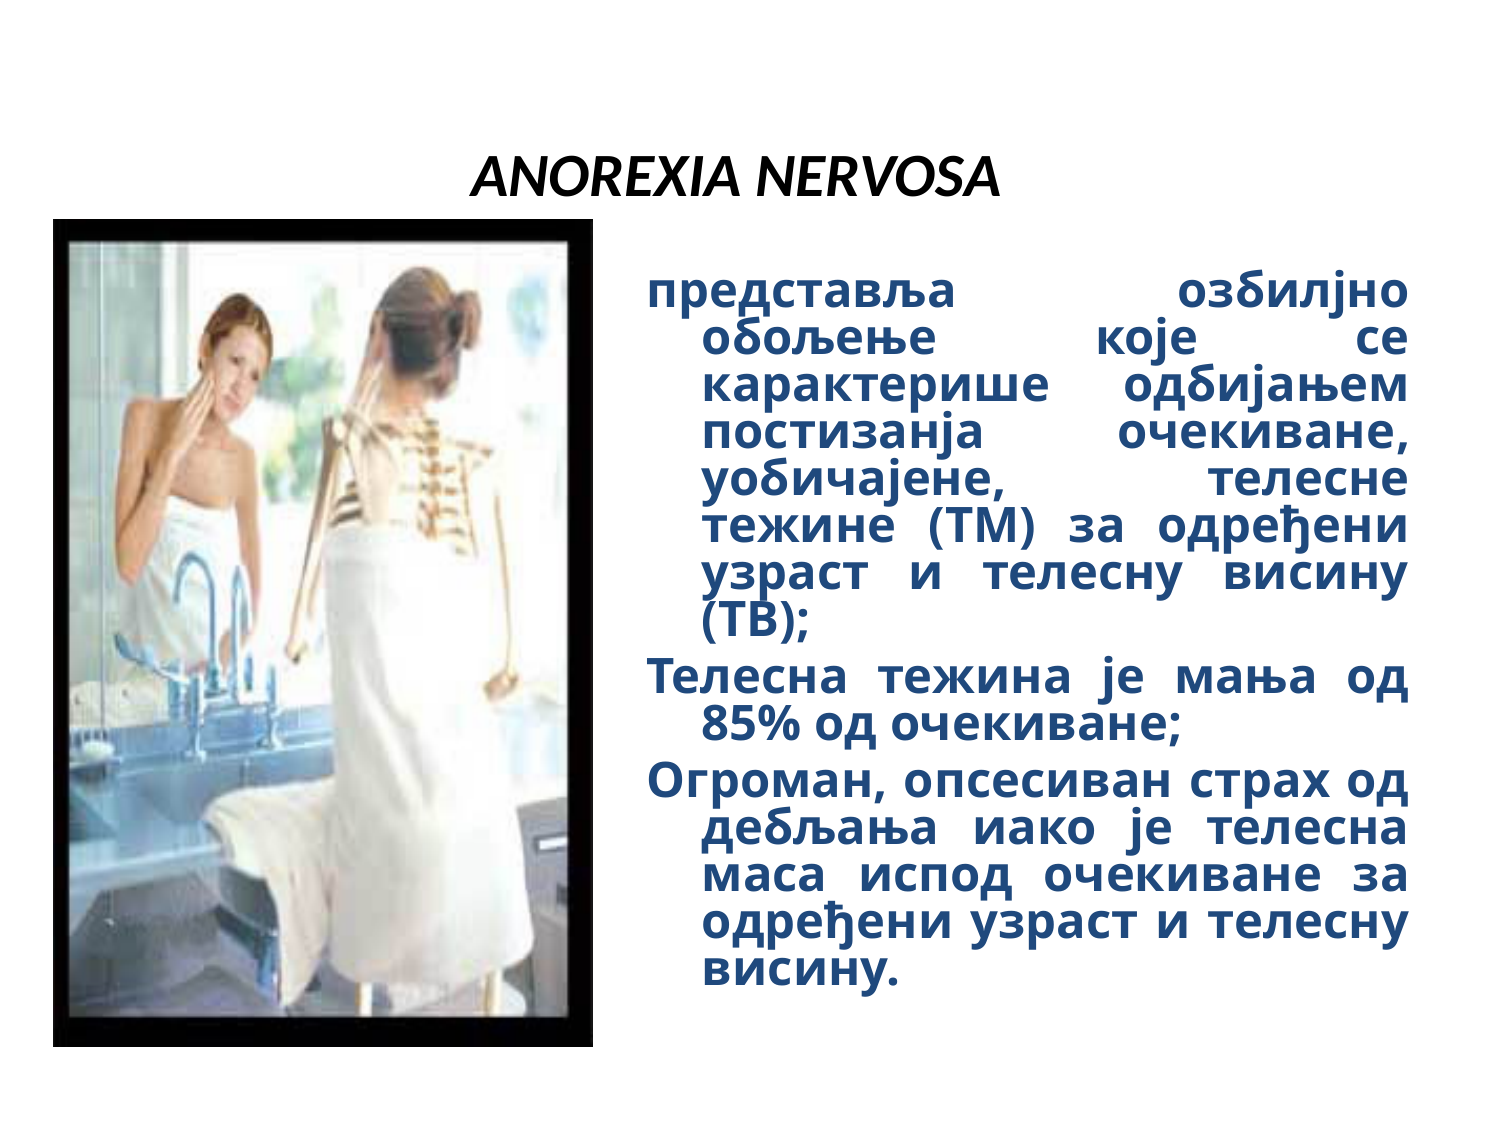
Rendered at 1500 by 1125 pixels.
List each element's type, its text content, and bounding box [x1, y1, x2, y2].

list представља озбилјно обољење које се карактерише одбијањем постизанја очекиване, уобичајене, телесне тежине (ТМ) за одређени узраст и телесну висину (ТВ); Телесна тежина је мања од 85% од очекиване; Огроман, опсесиван страх од дебљања иако је телесна маса испод очекиване за одређени узраст и телесну висину. [631, 262, 1425, 1005]
picture [52, 219, 593, 1048]
title ANOREXIA NERVOSA [75, 45, 1398, 218]
